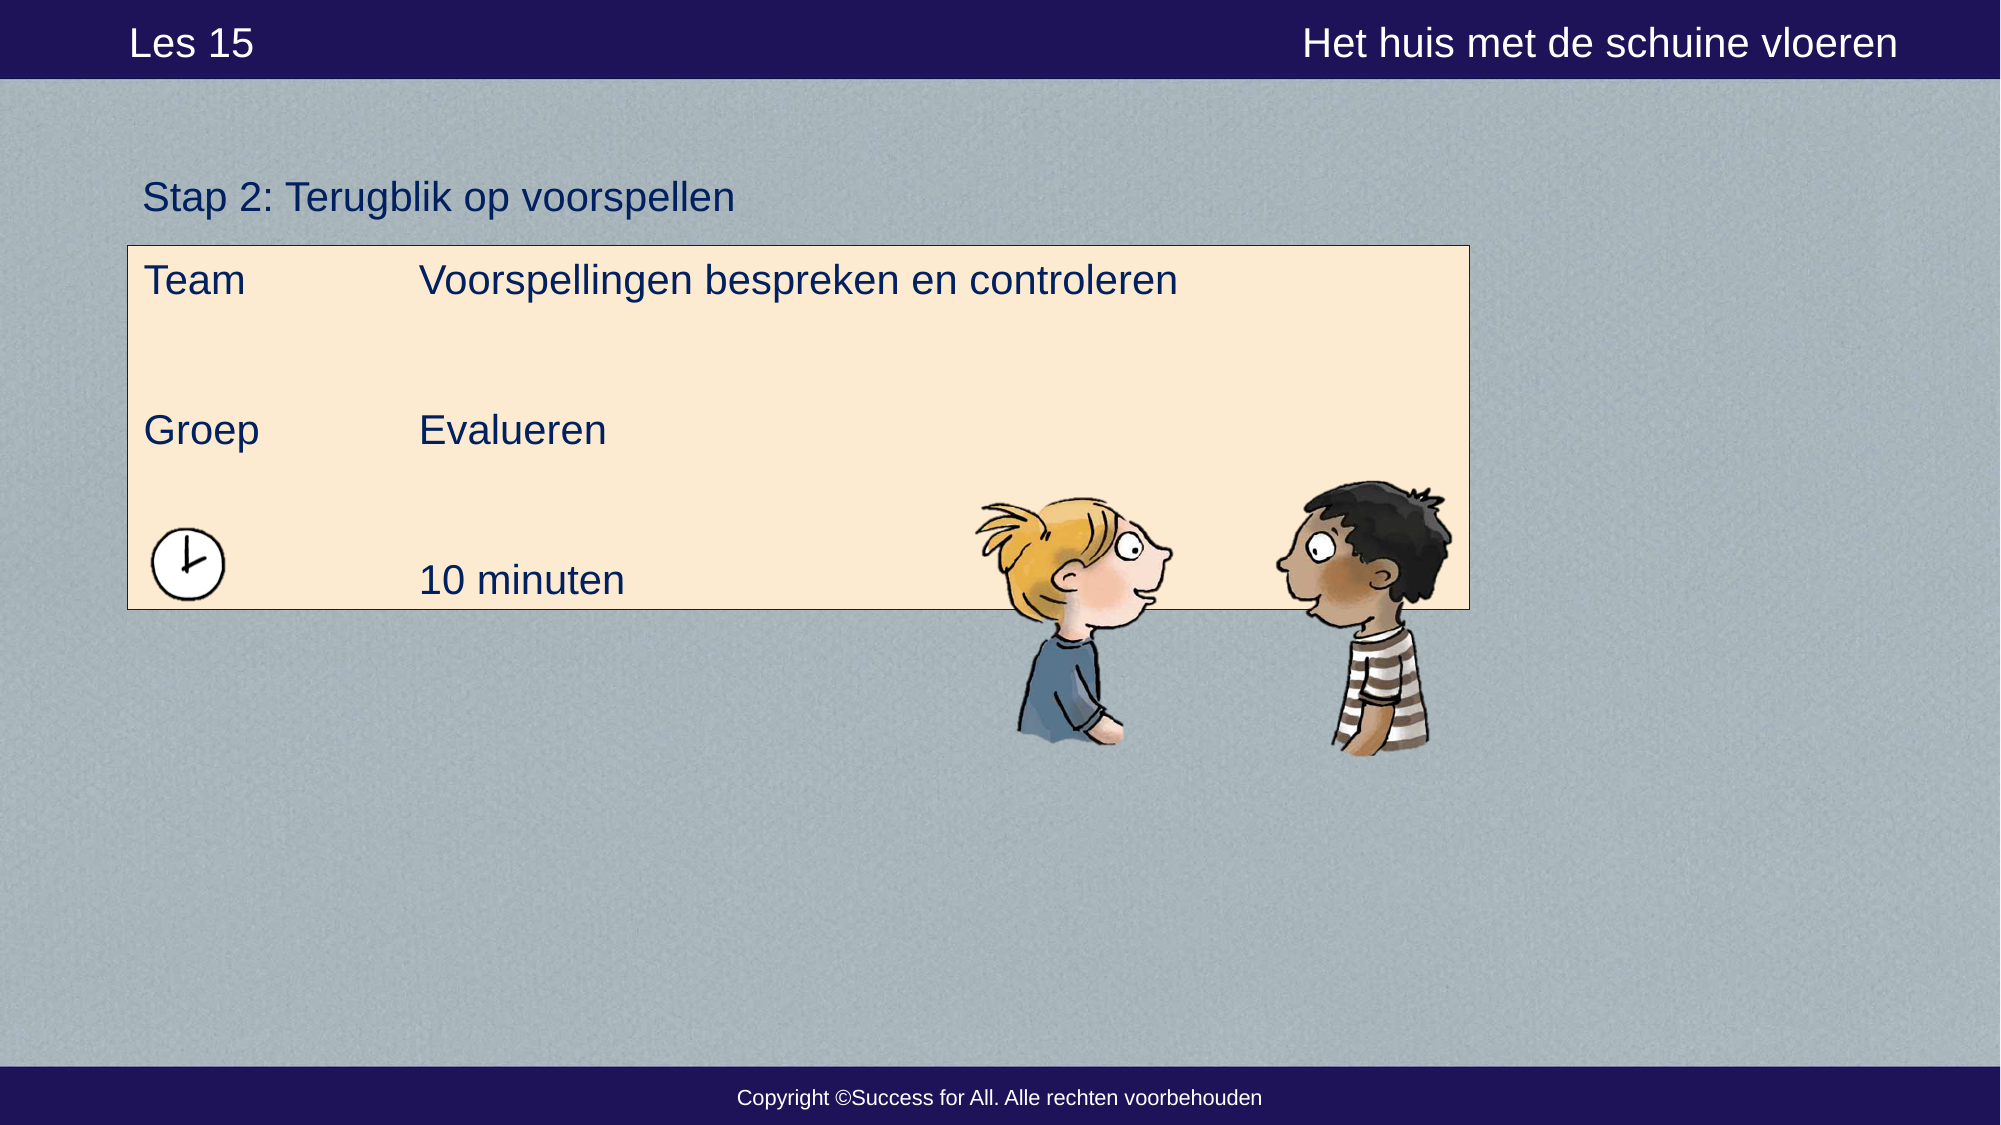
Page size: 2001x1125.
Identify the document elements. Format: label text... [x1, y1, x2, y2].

text_box Stap 2: Terugblik op voorspellen [127, 162, 1648, 227]
text_box Les 15 [114, 8, 354, 73]
text_box Het huis met de schuine vloeren [736, 8, 1914, 73]
text_box Team Voorspellingen bespreken en controleren Groep Evalueren 10 minuten [127, 245, 1470, 610]
picture [0, 0, 2001, 1125]
text_box Copyright ©Success for All. Alle rechten voorbehouden [0, 1076, 2000, 1125]
